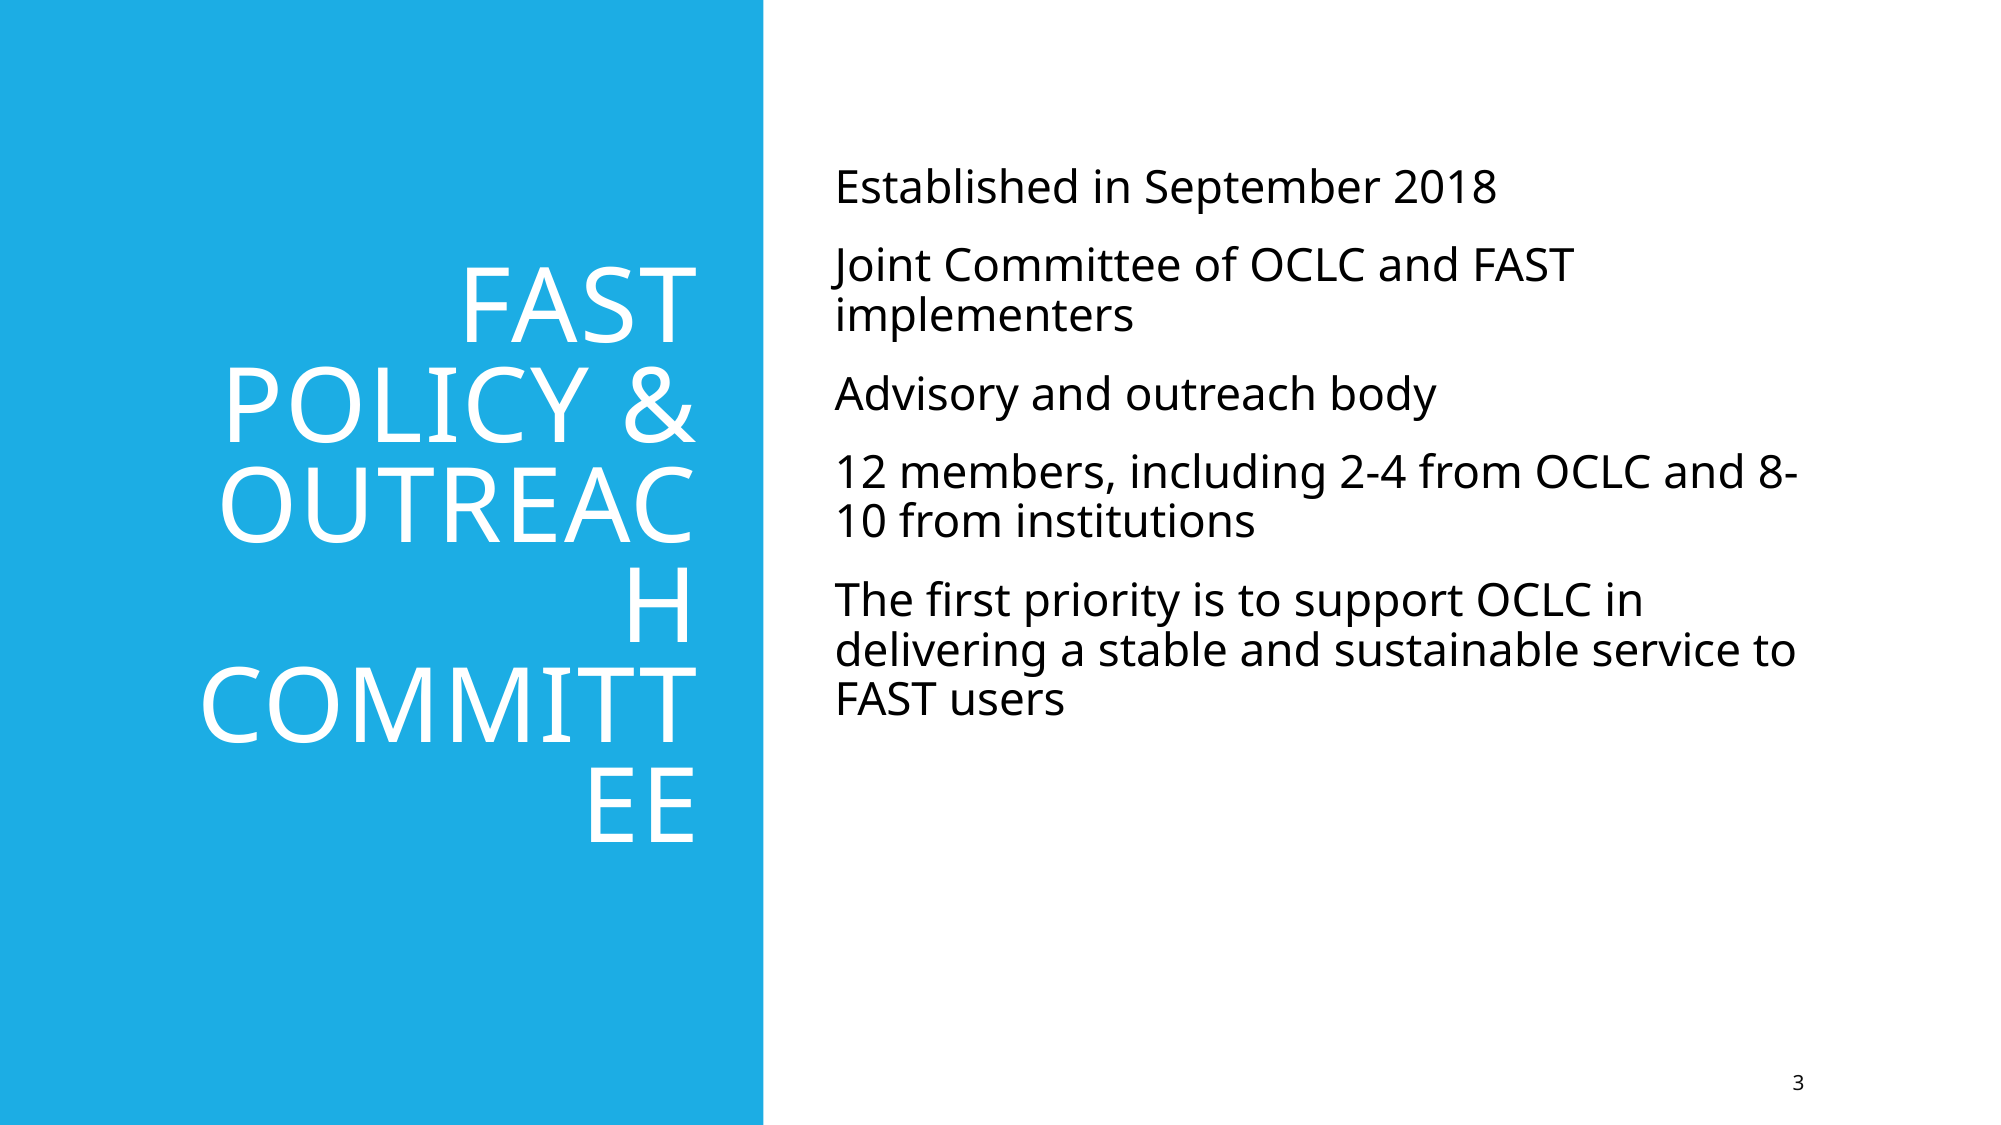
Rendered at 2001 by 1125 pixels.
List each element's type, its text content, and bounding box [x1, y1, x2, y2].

text_box [0, 0, 765, 1125]
title FAST Policy & Outreach Committee [158, 131, 715, 993]
text_box [765, 0, 2000, 1125]
slide_number 3 [1777, 1061, 1938, 1107]
list Established in September 2018 Joint Committee of OCLC and FAST implementers Advisory and outreach body 12 members, including 2-4 from OCLC and 8-10 from institutions The first priority is to support OCLC in delivering a stable and sustainable service to FAST users [812, 131, 1847, 993]
